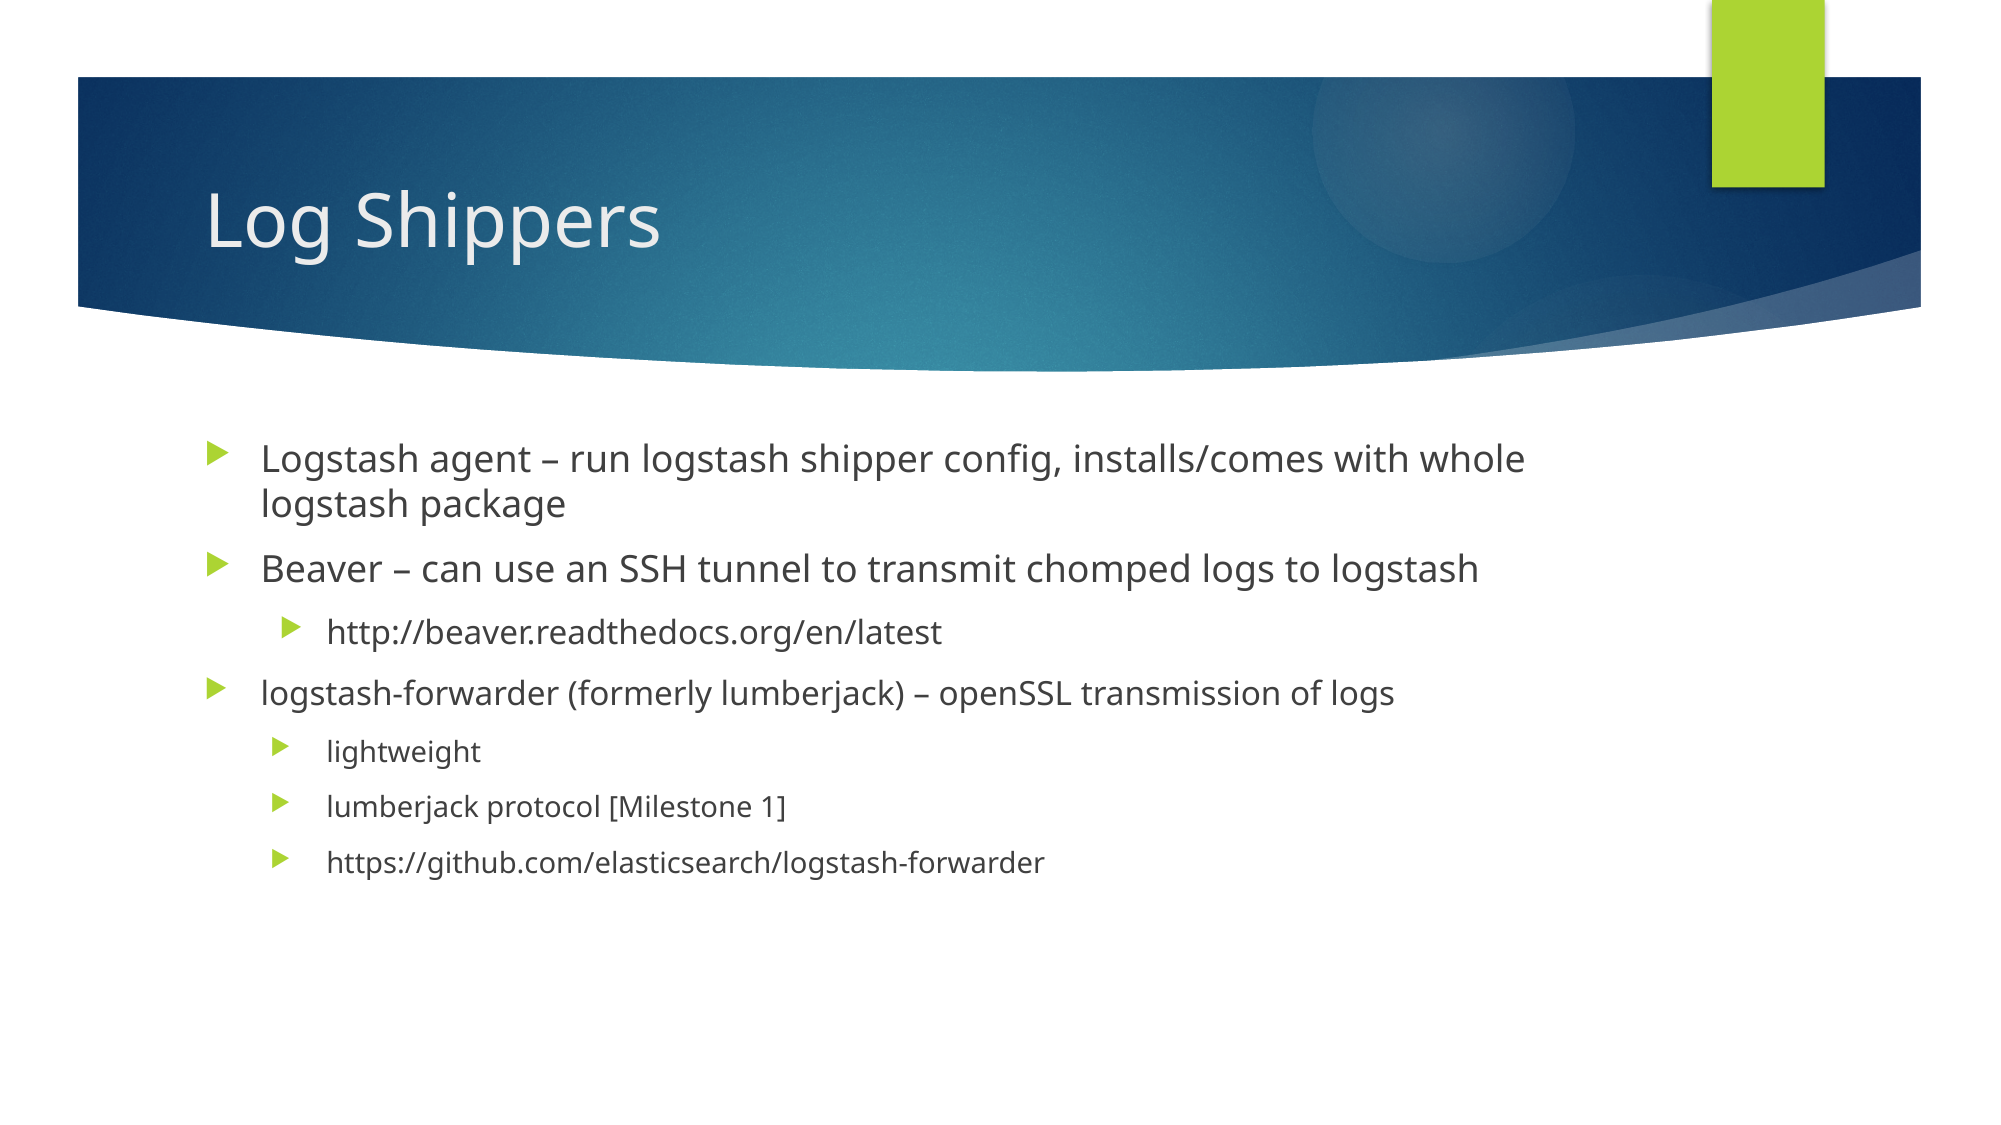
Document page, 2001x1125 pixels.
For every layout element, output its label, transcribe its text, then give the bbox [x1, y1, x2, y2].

list Logstash agent – run logstash shipper config, installs/comes with whole logstash package Beaver – can use an SSH tunnel to transmit chomped logs to logstash http://beaver.readthedocs.org/en/latest logstash-forwarder (formerly lumberjack) – openSSL transmission of logs lightweight lumberjack protocol [Milestone 1] https://github.com/elasticsearch/logstash-forwarder [189, 427, 1627, 988]
title Log Shippers [189, 159, 1627, 276]
